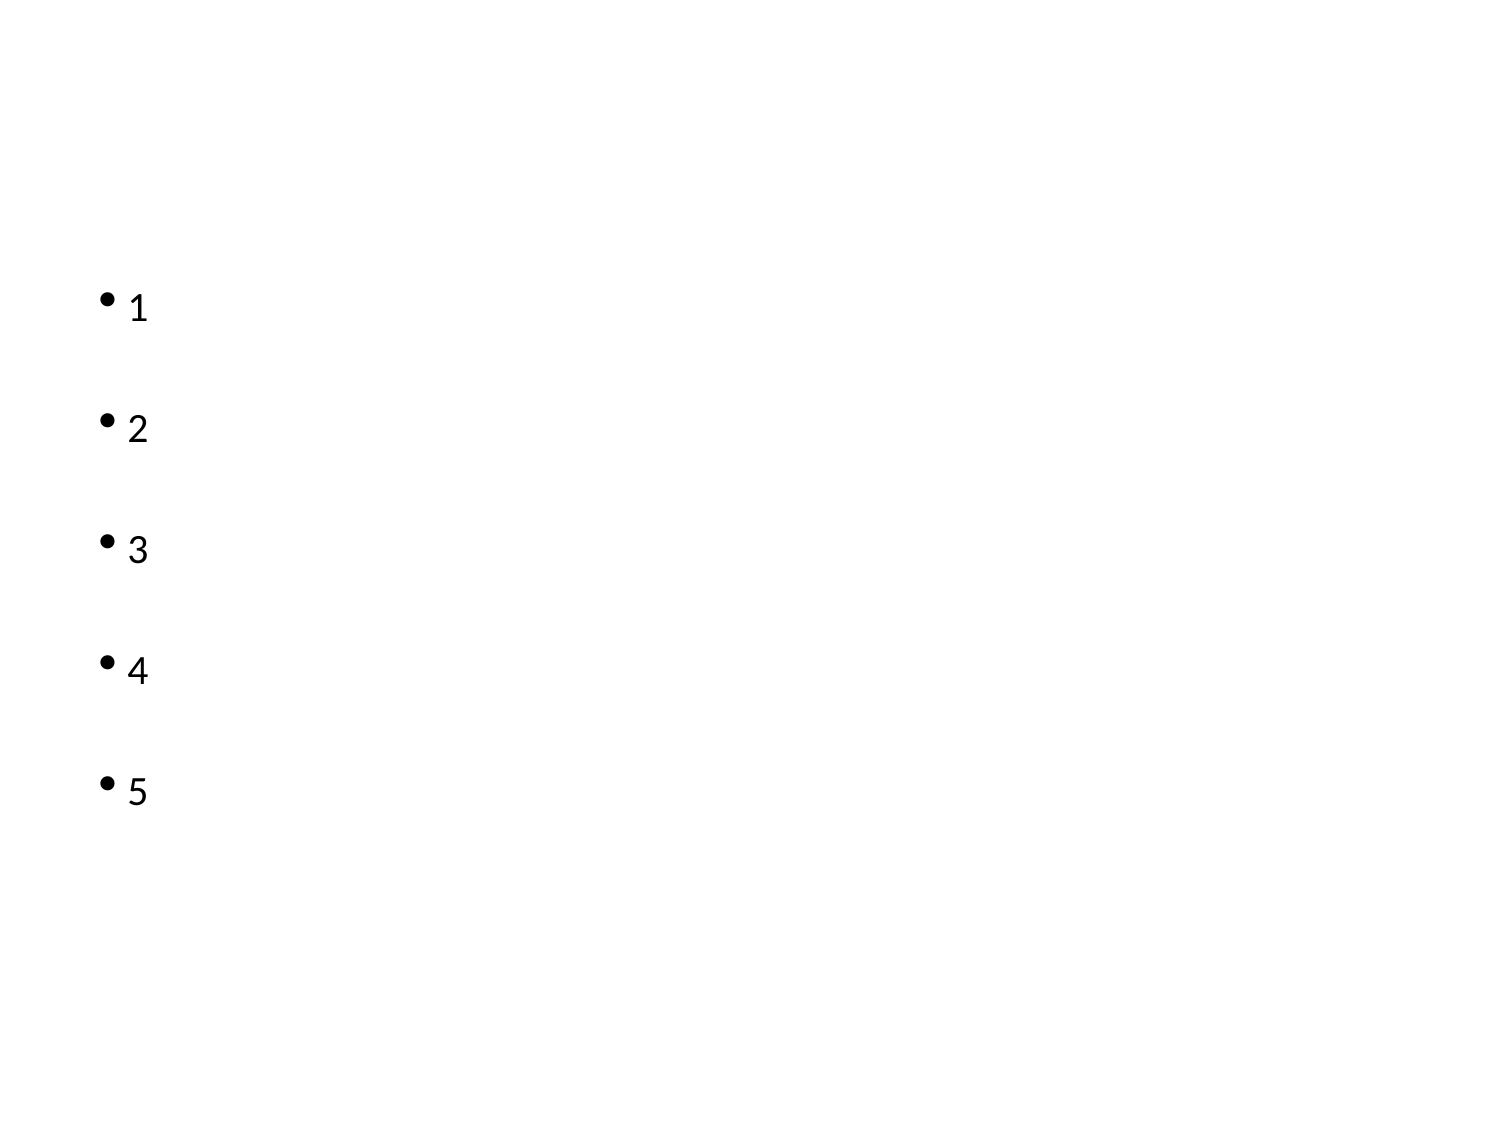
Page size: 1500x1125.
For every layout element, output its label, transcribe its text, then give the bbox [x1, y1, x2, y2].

text_box 1 2 3 4 5 [85, 222, 1454, 821]
